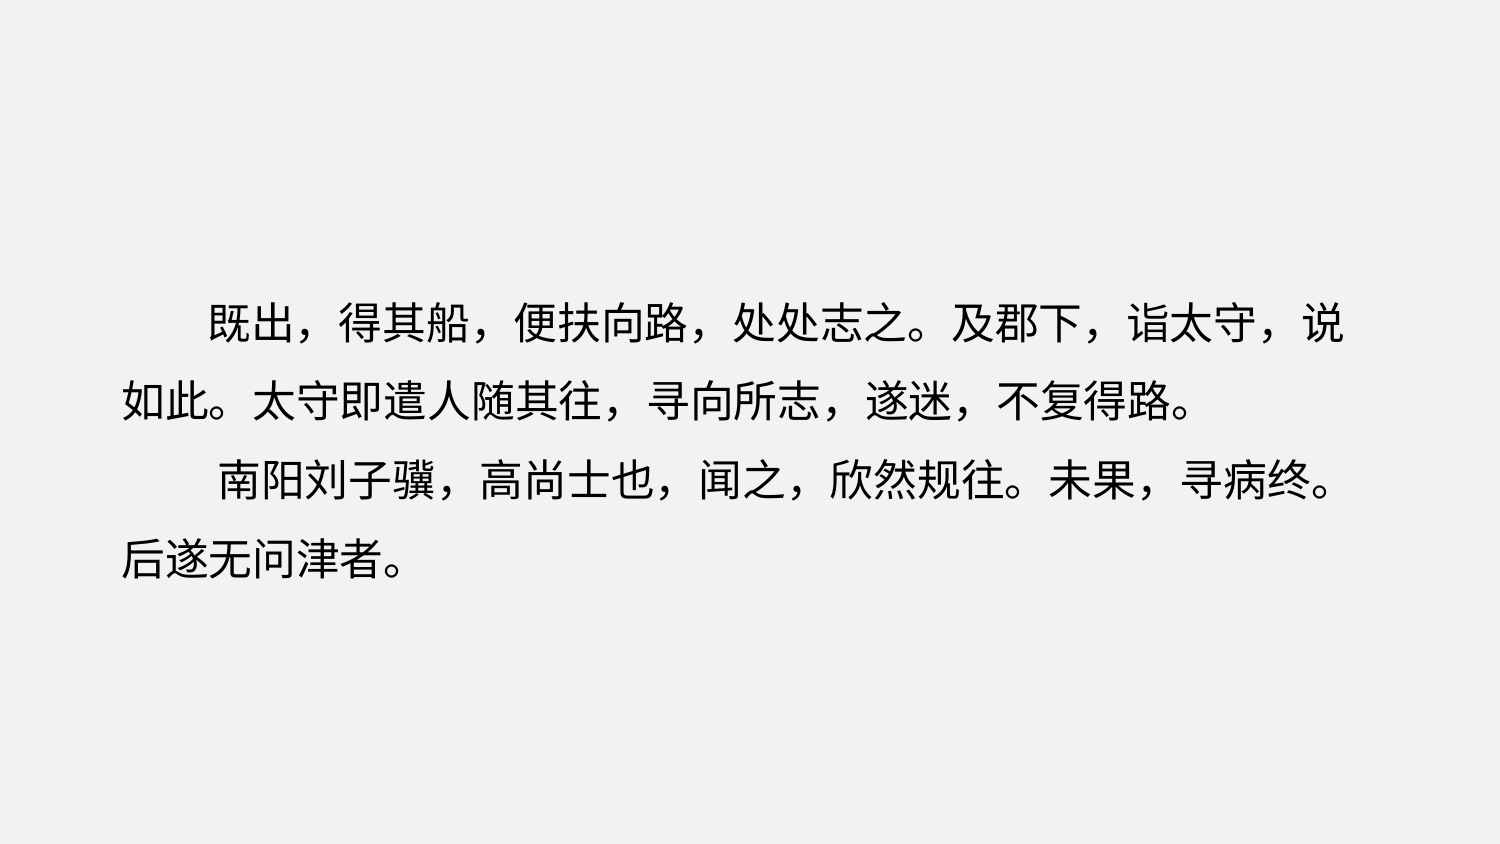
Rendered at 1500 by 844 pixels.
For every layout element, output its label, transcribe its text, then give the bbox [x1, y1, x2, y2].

text_box 既出，得其船，便扶向路，处处志之。及郡下，诣太守，说如此。太守即遣人随其往，寻向所志，遂迷，不复得路。 南阳刘子骥，高尚士也，闻之，欣然规往。未果，寻病终。后遂无问津者。 [106, 261, 1386, 592]
